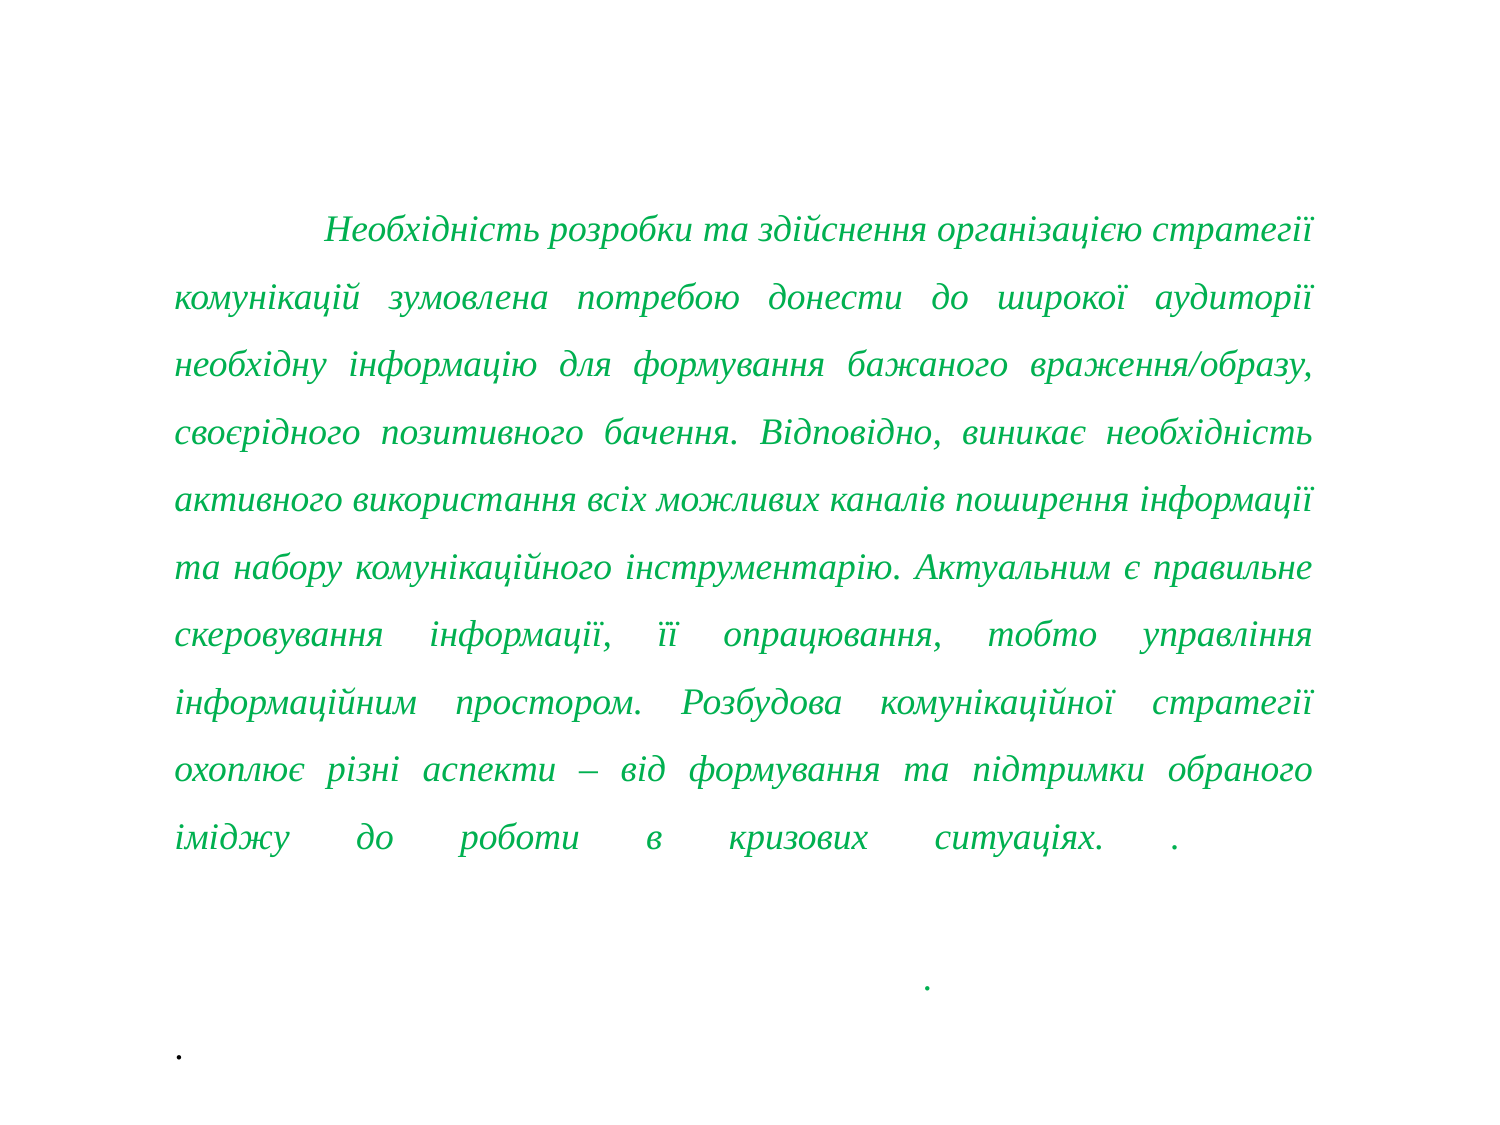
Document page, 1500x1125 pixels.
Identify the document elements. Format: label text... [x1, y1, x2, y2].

title Необхідність розробки та здійснення організацією стратегії комунікацій зумовлена потребою донести до широкої аудиторії необхідну інформацію для формування бажаного враження/образу, своєрідного позитивного бачення. Відповідно, виникає необхідність активного використання всіх можливих каналів поширення інформації та набору комунікаційного інструментарію. Актуальним є правильне скеровування інформації, її опрацювання, тобто управління інформаційним простором. Розбудова комунікаційної стратегії охоплює різні аспекти – від формування та підтримки обраного іміджу до роботи в кризових ситуаціях. . . . [159, 113, 1329, 1000]
subtitle [868, 637, 1275, 925]
